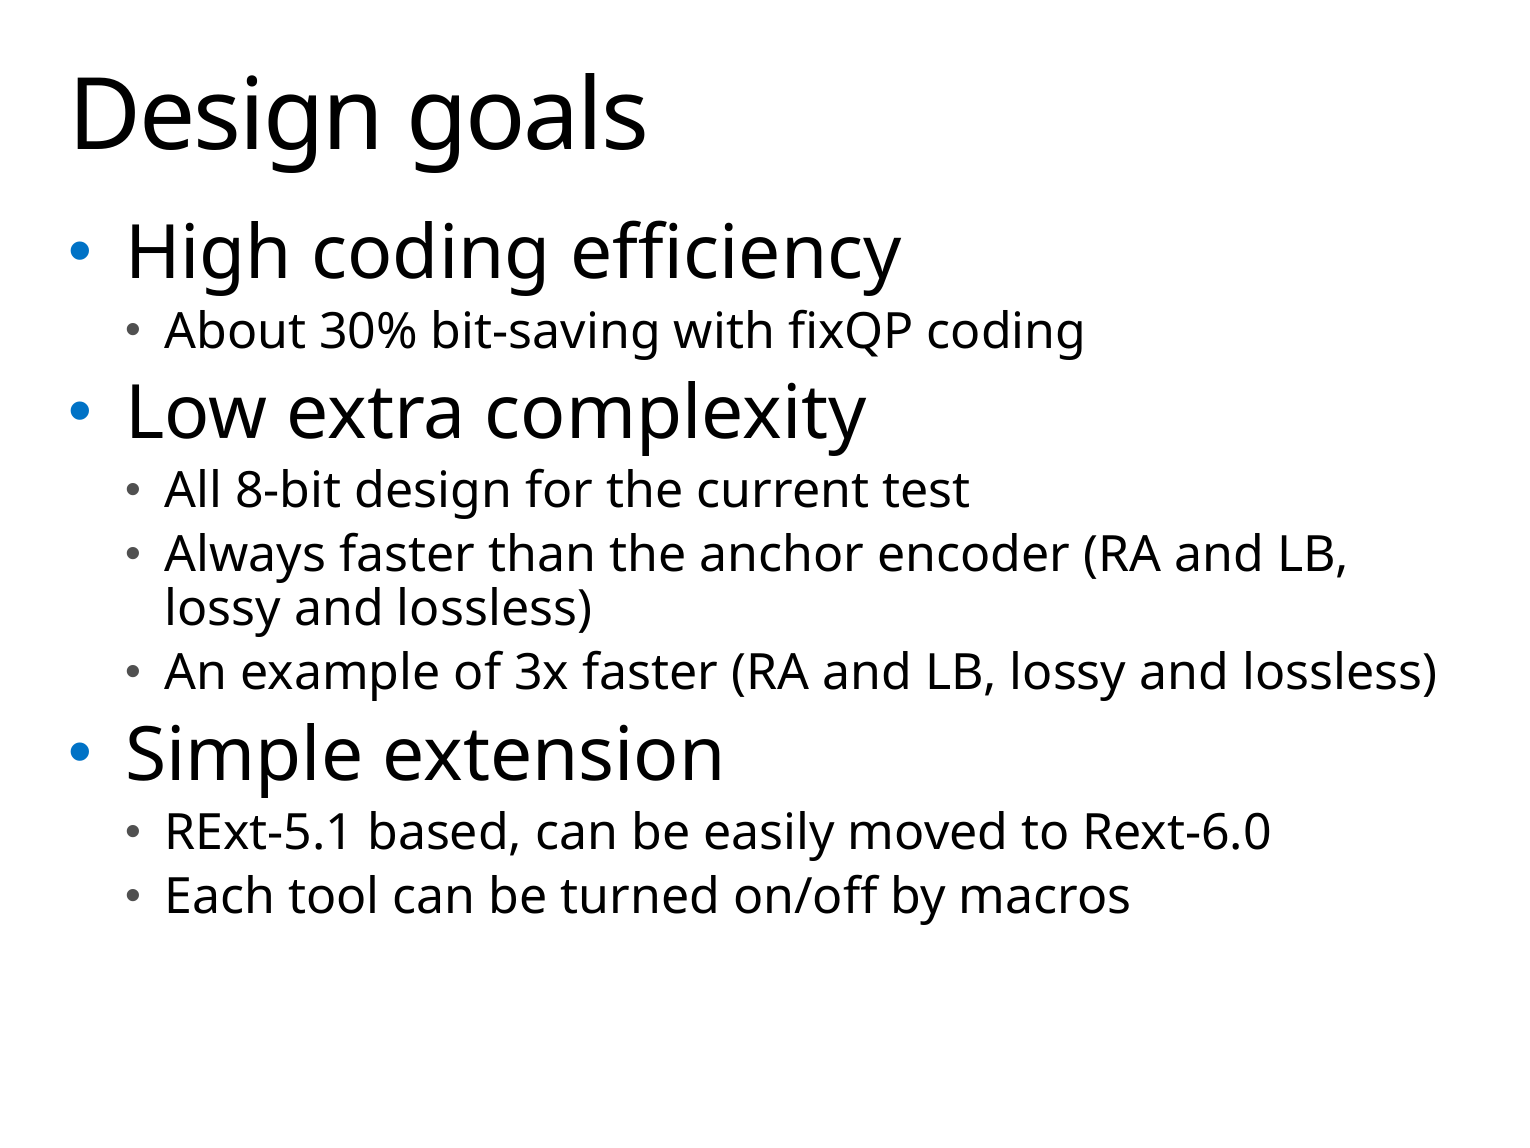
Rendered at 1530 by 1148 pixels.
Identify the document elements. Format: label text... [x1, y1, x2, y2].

list High coding efficiency About 30% bit-saving with fixQP coding Low extra complexity All 8-bit design for the current test Always faster than the anchor encoder (RA and LB, lossy and lossless) An example of 3x faster (RA and LB, lossy and lossless) Simple extension RExt-5.1 based, can be easily moved to Rext-6.0 Each tool can be turned on/off by macros [44, 199, 1485, 966]
title Design goals [44, 48, 1485, 199]
